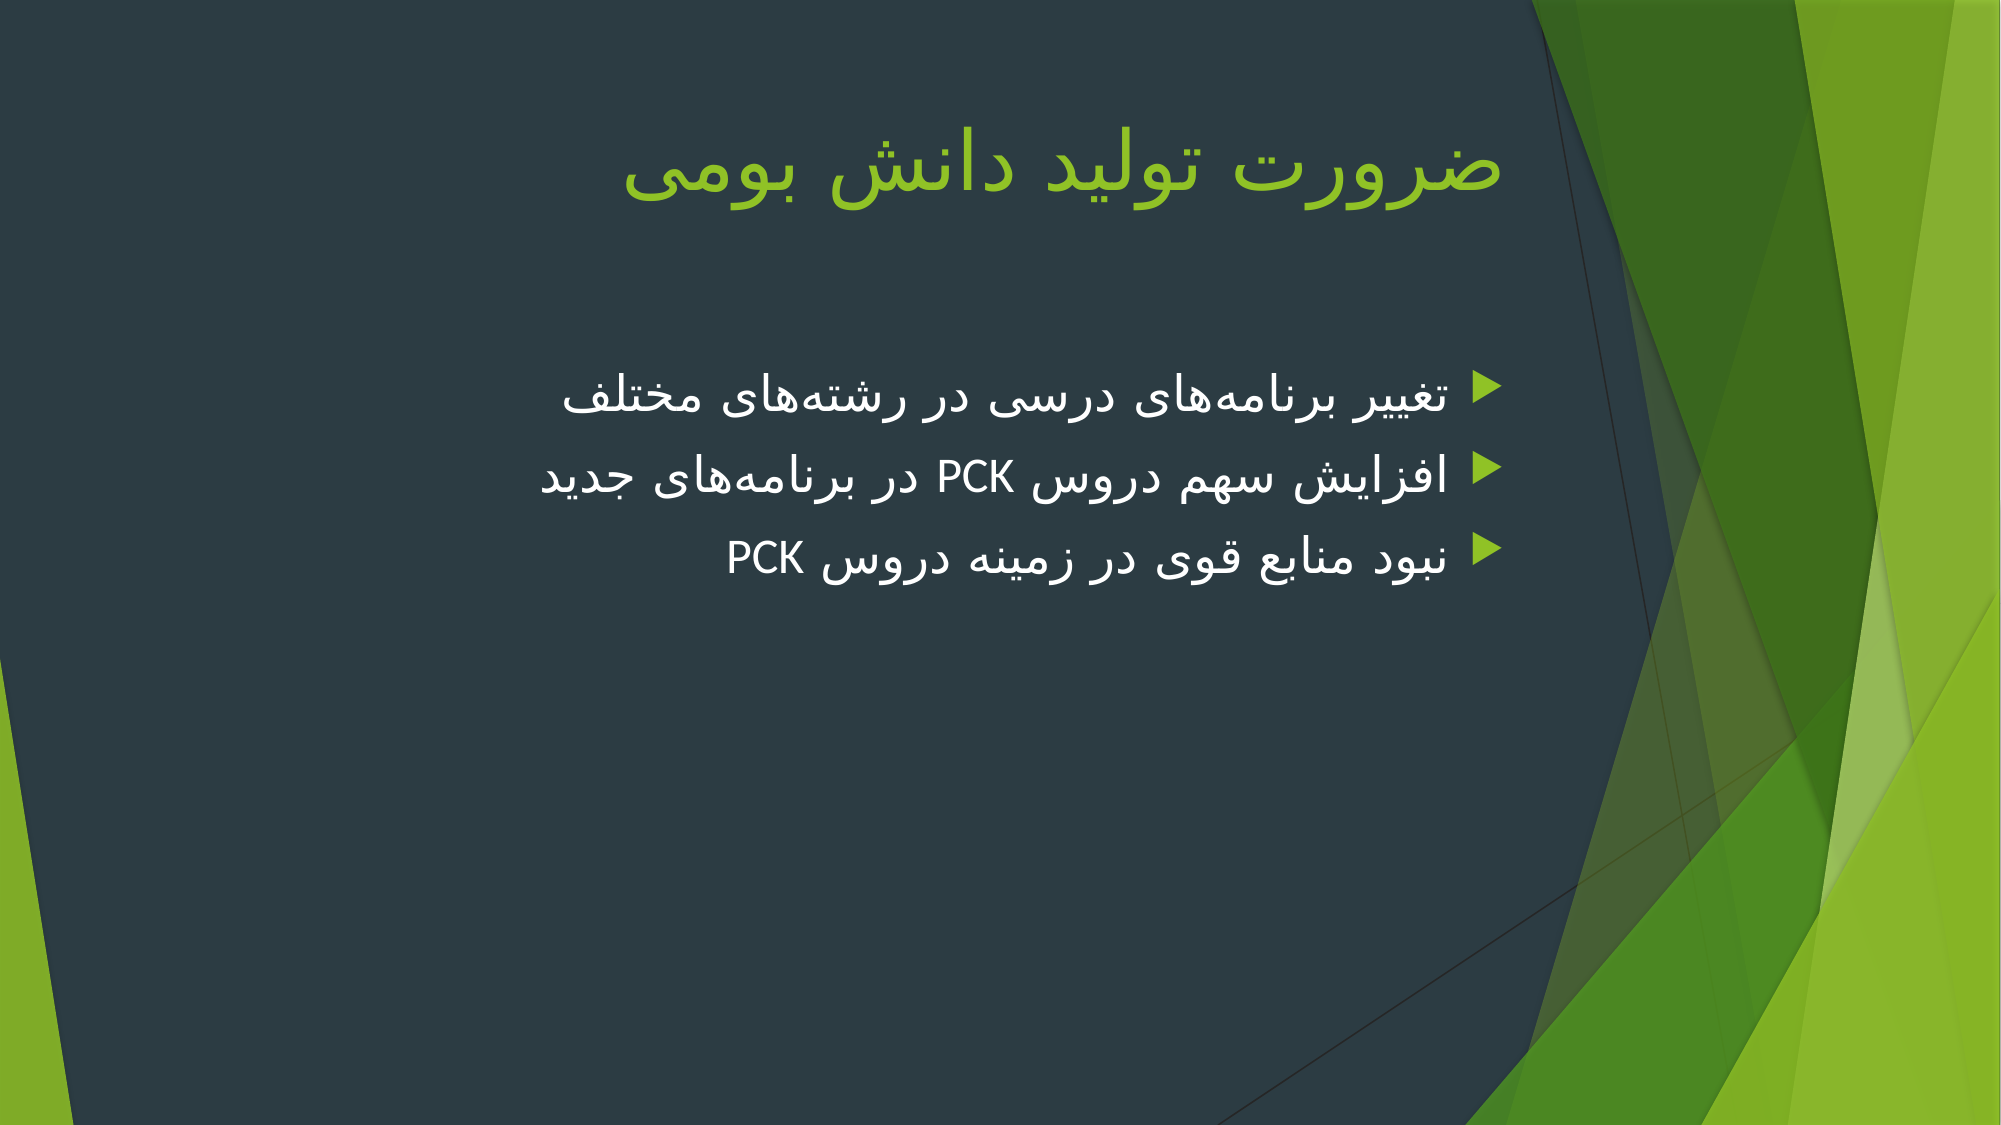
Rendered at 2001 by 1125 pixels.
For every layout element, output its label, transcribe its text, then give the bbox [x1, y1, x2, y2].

list تغییر برنامه‌های درسی در رشته‌های مختلف افزایش سهم دروس PCK در برنامه‌های جدید نبود منابع قوی در زمینه دروس PCK [111, 354, 1522, 992]
title ضرورت‌ تولید دانش بومی [111, 99, 1522, 317]
